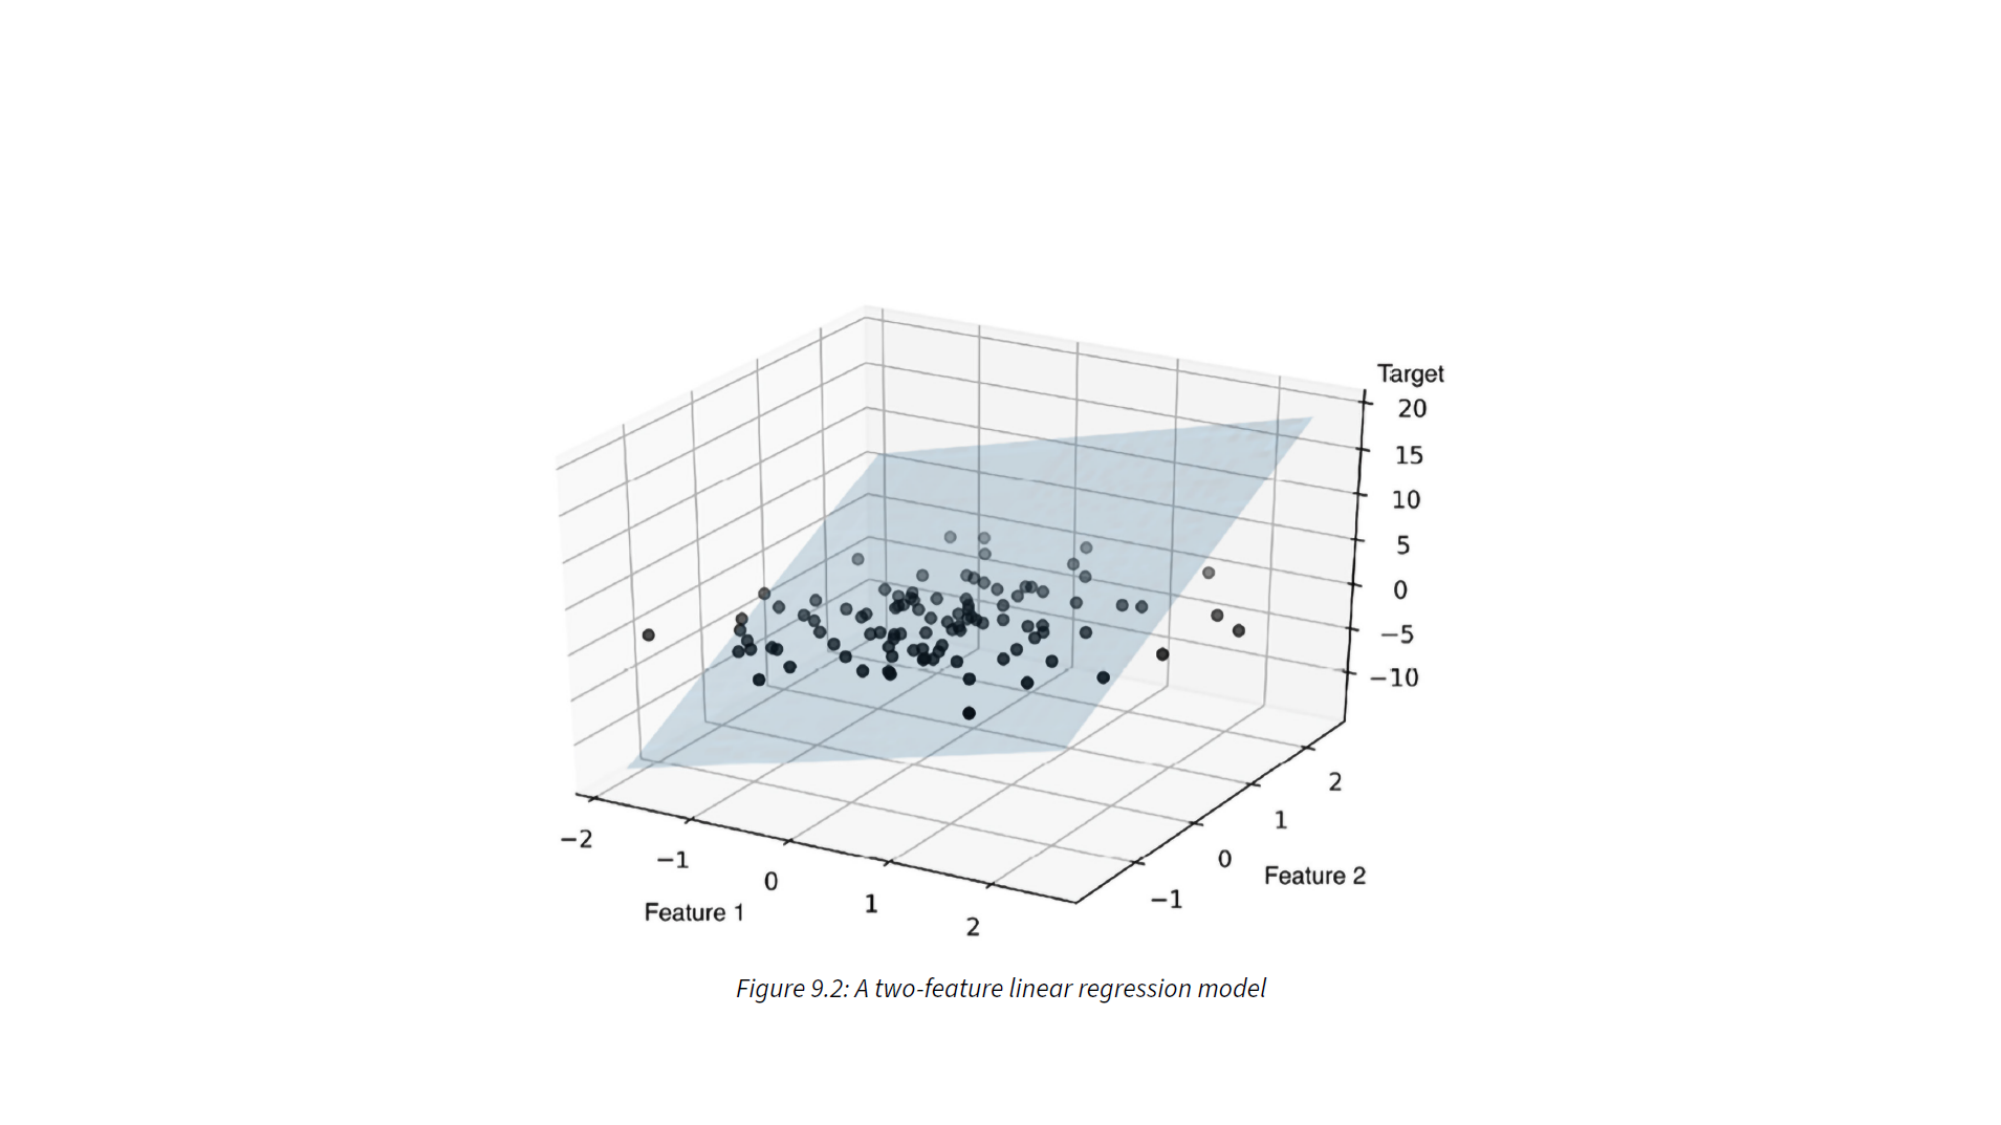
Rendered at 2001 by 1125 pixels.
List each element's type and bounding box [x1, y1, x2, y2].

list [542, 299, 1458, 1014]
